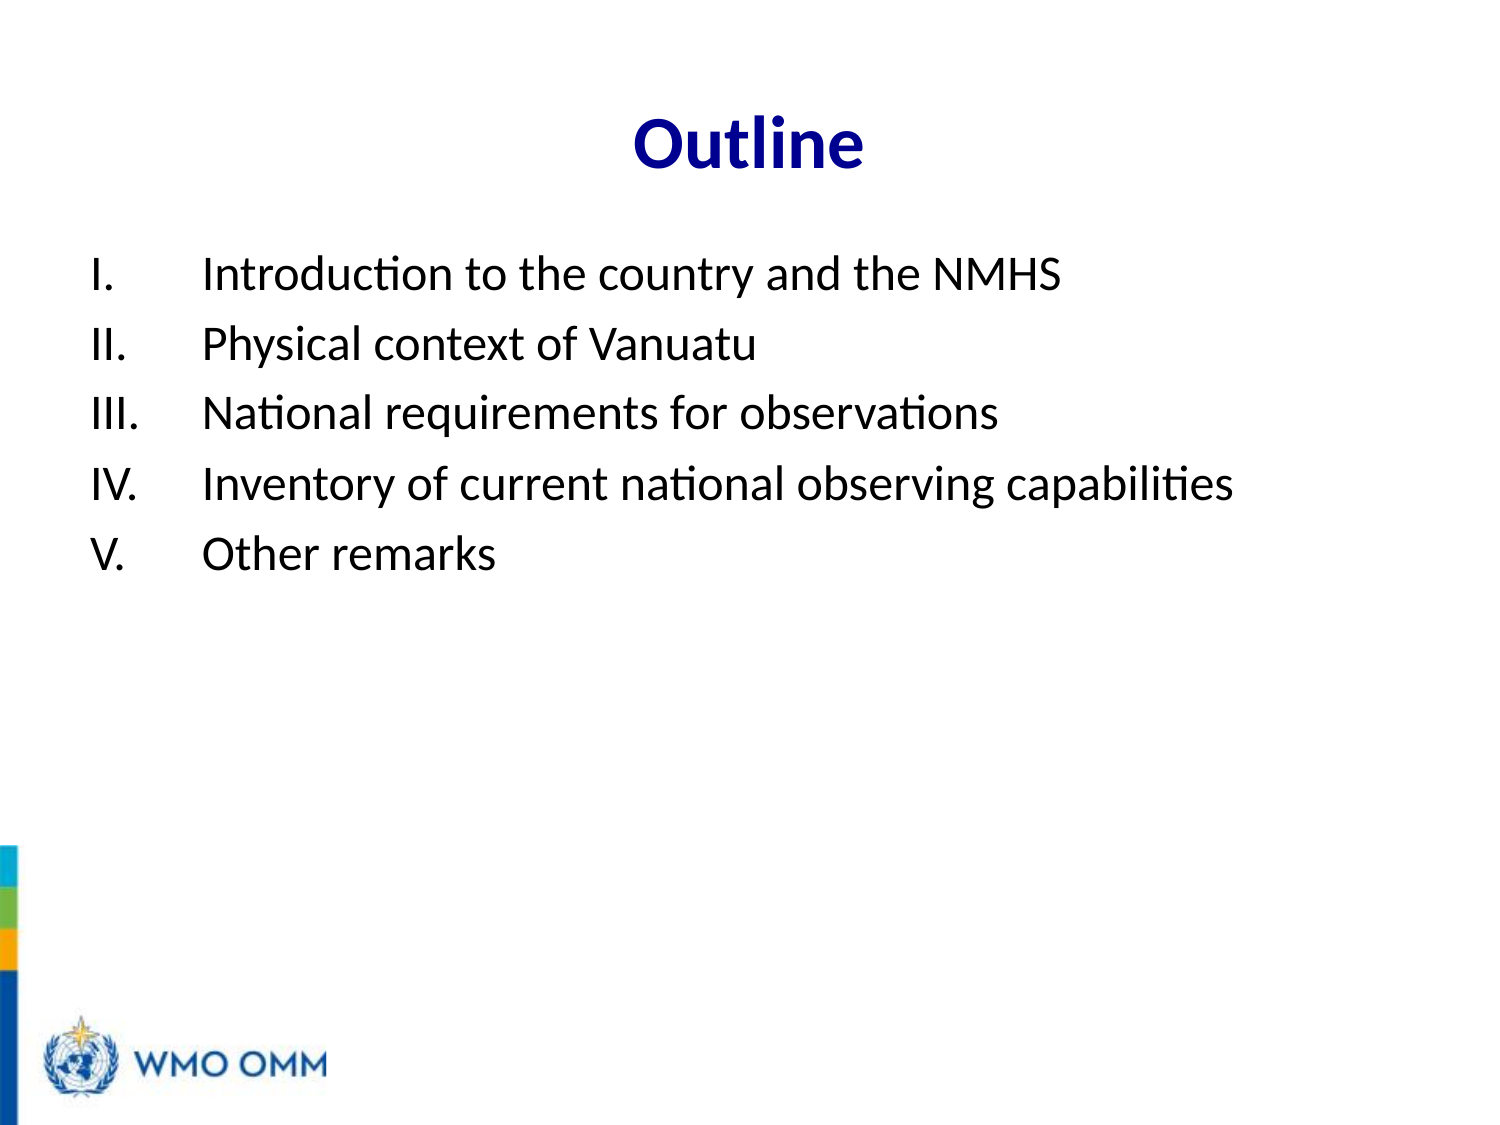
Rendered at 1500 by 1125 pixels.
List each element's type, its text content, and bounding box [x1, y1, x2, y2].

list Introduction to the country and the NMHS Physical context of Vanuatu National requirements for observations Inventory of current national observing capabilities Other remarks [75, 232, 1425, 1005]
title Outline [75, 45, 1425, 232]
picture [0, 845, 327, 1125]
